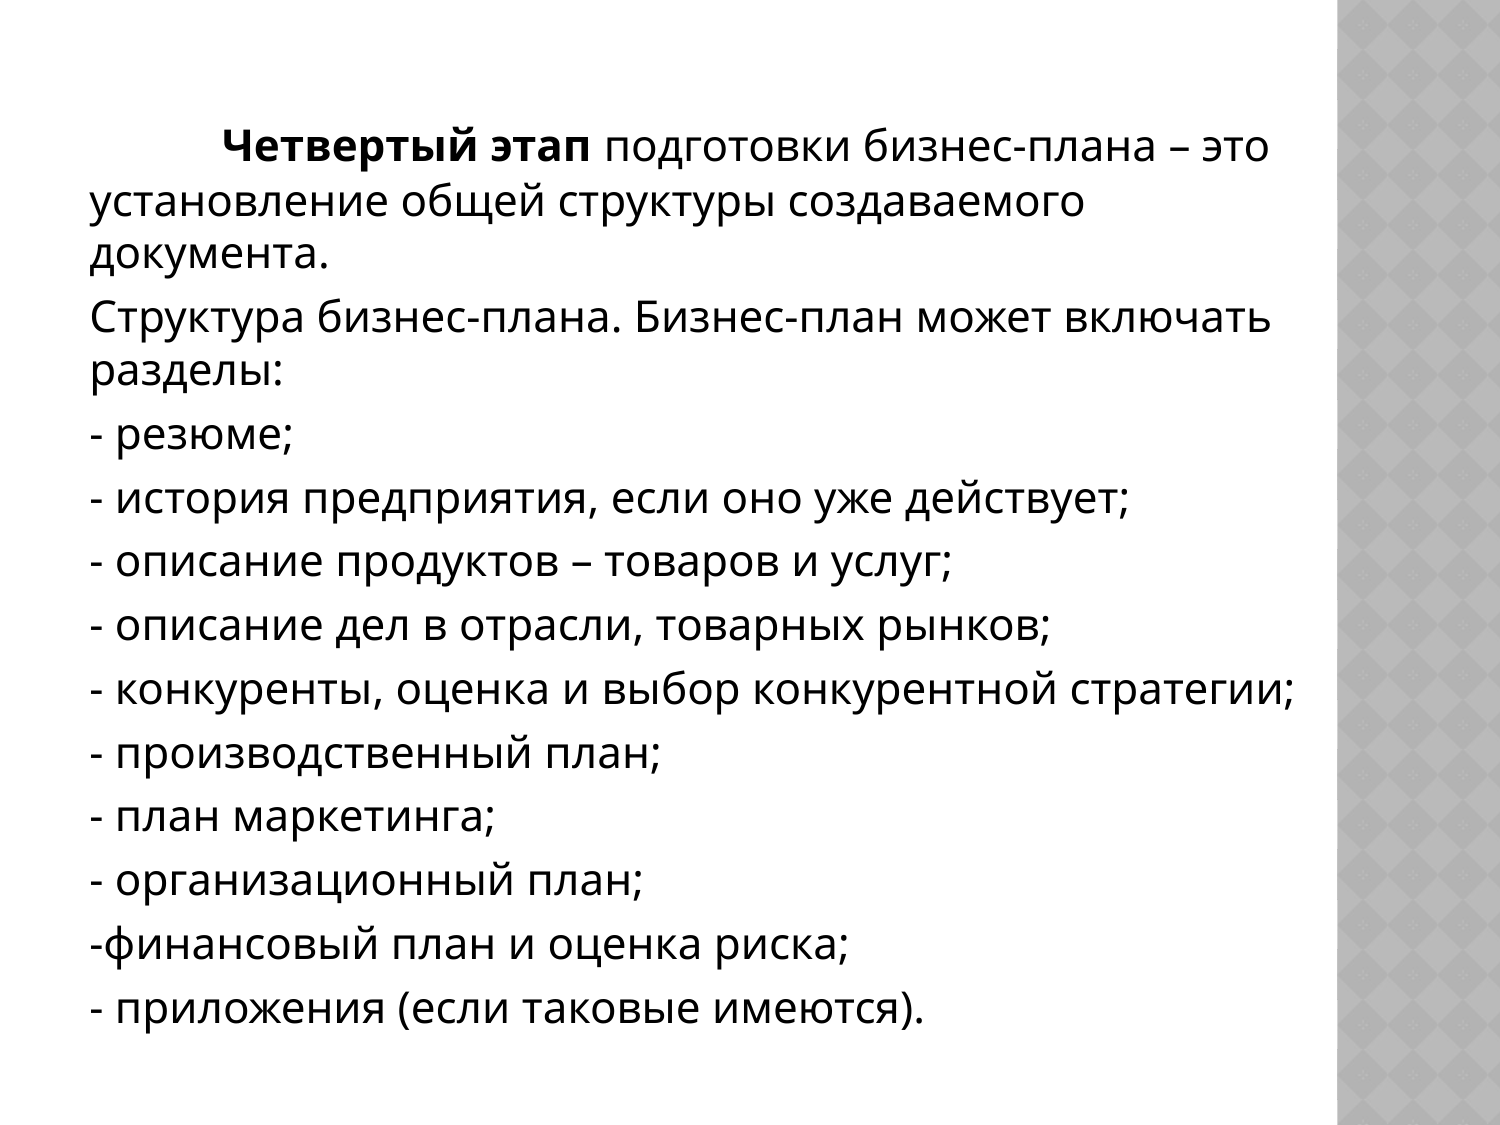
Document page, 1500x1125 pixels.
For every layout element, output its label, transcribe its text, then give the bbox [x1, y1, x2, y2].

list Четвертый этап подготовки бизнес-плана – это установление общей структуры создаваемого документа. Структура бизнес-плана. Бизнес-план может включать разделы: - резюме; - история предприятия, если оно уже действует; - описание продуктов – товаров и услуг; - описание дел в отрасли, товарных рынков; - конкуренты, оценка и выбор конкурентной стратегии; - производственный план; - план маркетинга; - организационный план; -финансовый план и оценка риска; - приложения (если таковые имеются). [35, 35, 1313, 1090]
